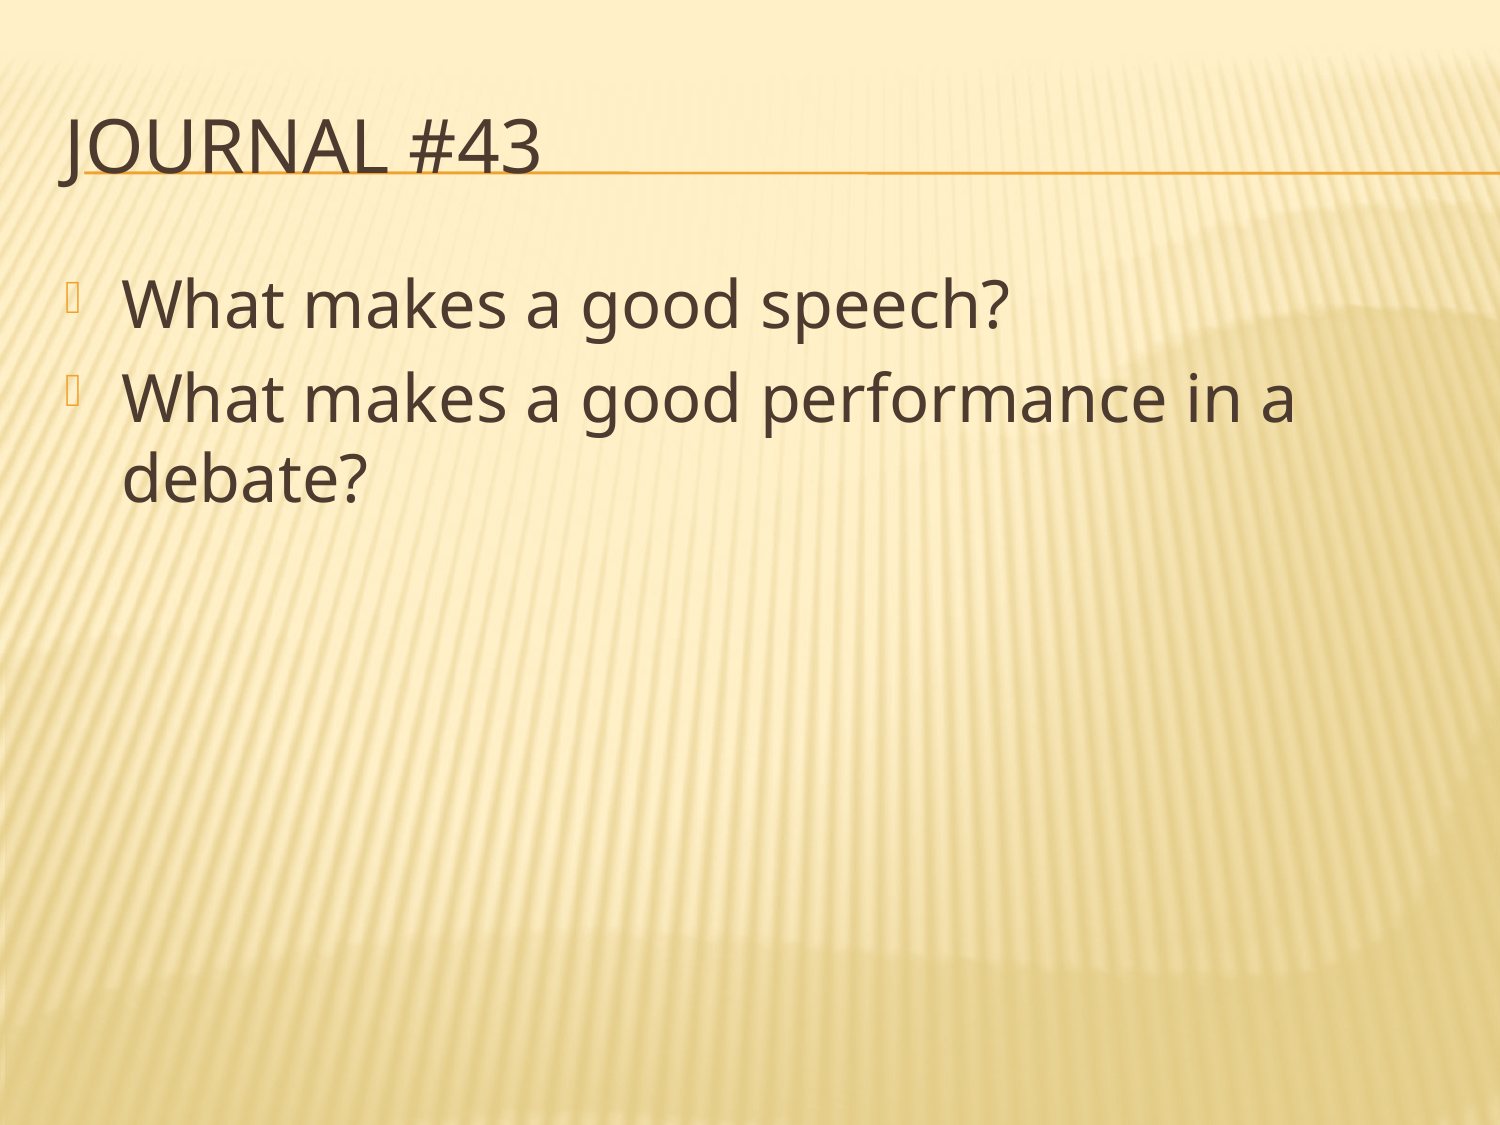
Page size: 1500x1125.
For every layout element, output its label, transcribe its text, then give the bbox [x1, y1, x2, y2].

title Journal #43 [50, 75, 1475, 213]
list What makes a good speech? What makes a good performance in a debate? [50, 254, 1475, 998]
